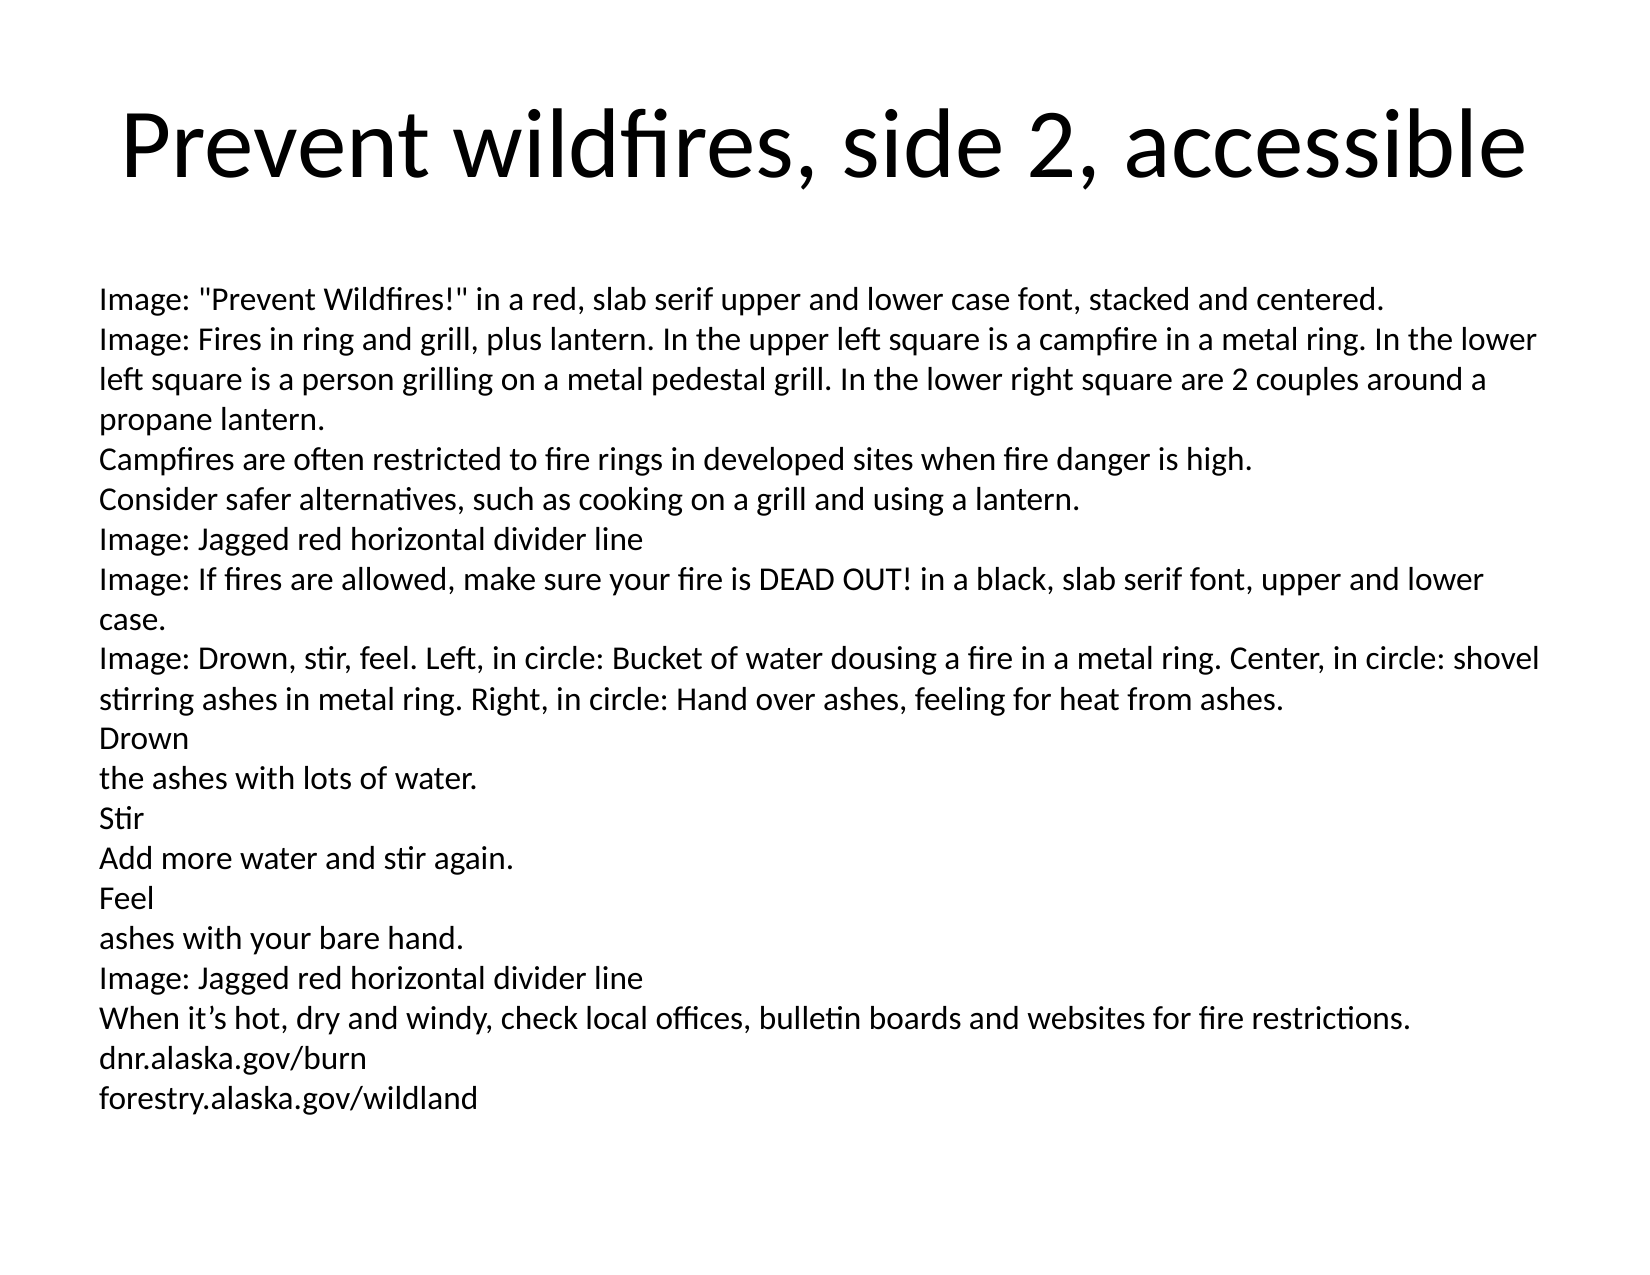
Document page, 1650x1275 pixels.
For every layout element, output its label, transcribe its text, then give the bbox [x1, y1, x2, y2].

title Prevent wildfires, side 2, accessible [82, 66, 1568, 210]
list Image: "Prevent Wildfires!" in a red, slab serif upper and lower case font, stacked and centered. Image: Fires in ring and grill, plus lantern. In the upper left square is a campfire in a metal ring. In the lower left square is a person grilling on a metal pedestal grill. In the lower right square are 2 couples around a propane lantern. Campfires are often restricted to fire rings in developed sites when fire danger is high. Consider safer alternatives, such as cooking on a grill and using a lantern. Image: Jagged red horizontal divider line Image: If fires are allowed, make sure your fire is DEAD OUT! in a black, slab serif font, upper and lower case. Image: Drown, stir, feel. Left, in circle: Bucket of water dousing a fire in a metal ring. Center, in circle: shovel stirring ashes in metal ring. Right, in circle: Hand over ashes, feeling for heat from ashes. Drown the ashes with lots of water. Stir Add more water and stir again. Feel ashes with your bare hand. Image: Jagged red horizontal divider line When it’s hot, dry and windy, check local offices, bulletin boards and websites for fire restrictions. dnr.alaska.gov/burn forestry.alaska.gov/wildland [82, 269, 1568, 1176]
